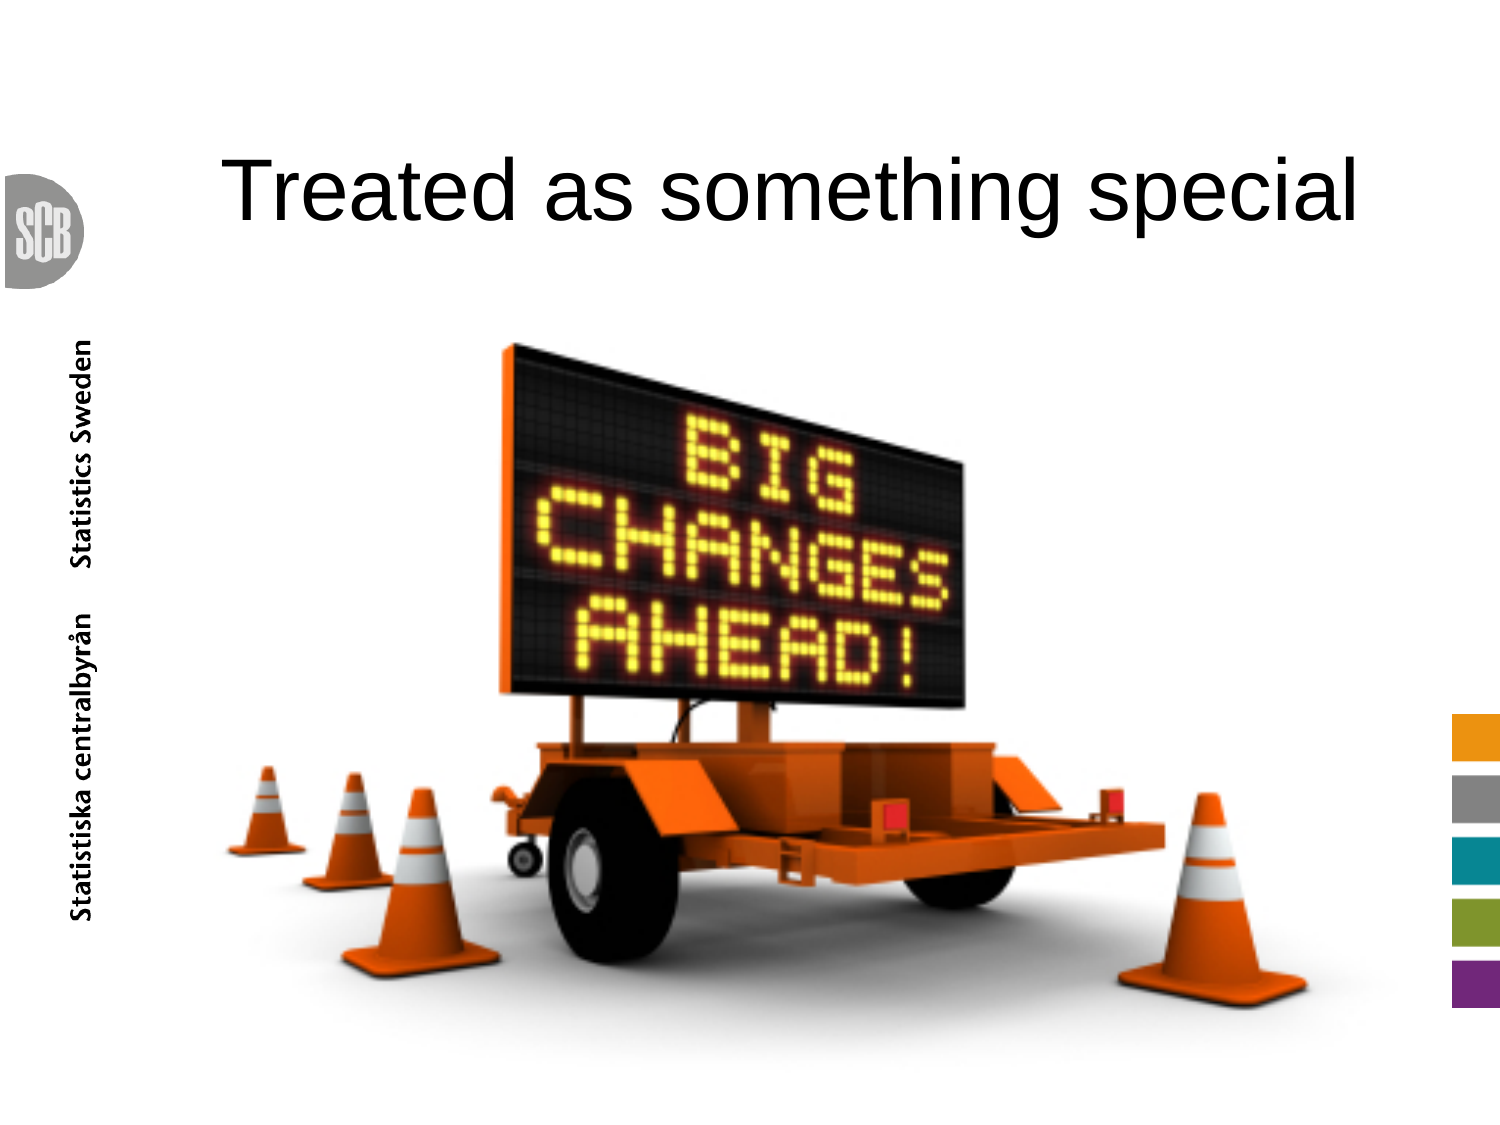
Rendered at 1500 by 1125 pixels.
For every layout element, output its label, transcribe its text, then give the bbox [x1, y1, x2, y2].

text_box Treated as something special [206, 125, 1425, 296]
picture [5, 174, 97, 921]
picture [145, 297, 1431, 1102]
picture [1452, 714, 1500, 1008]
